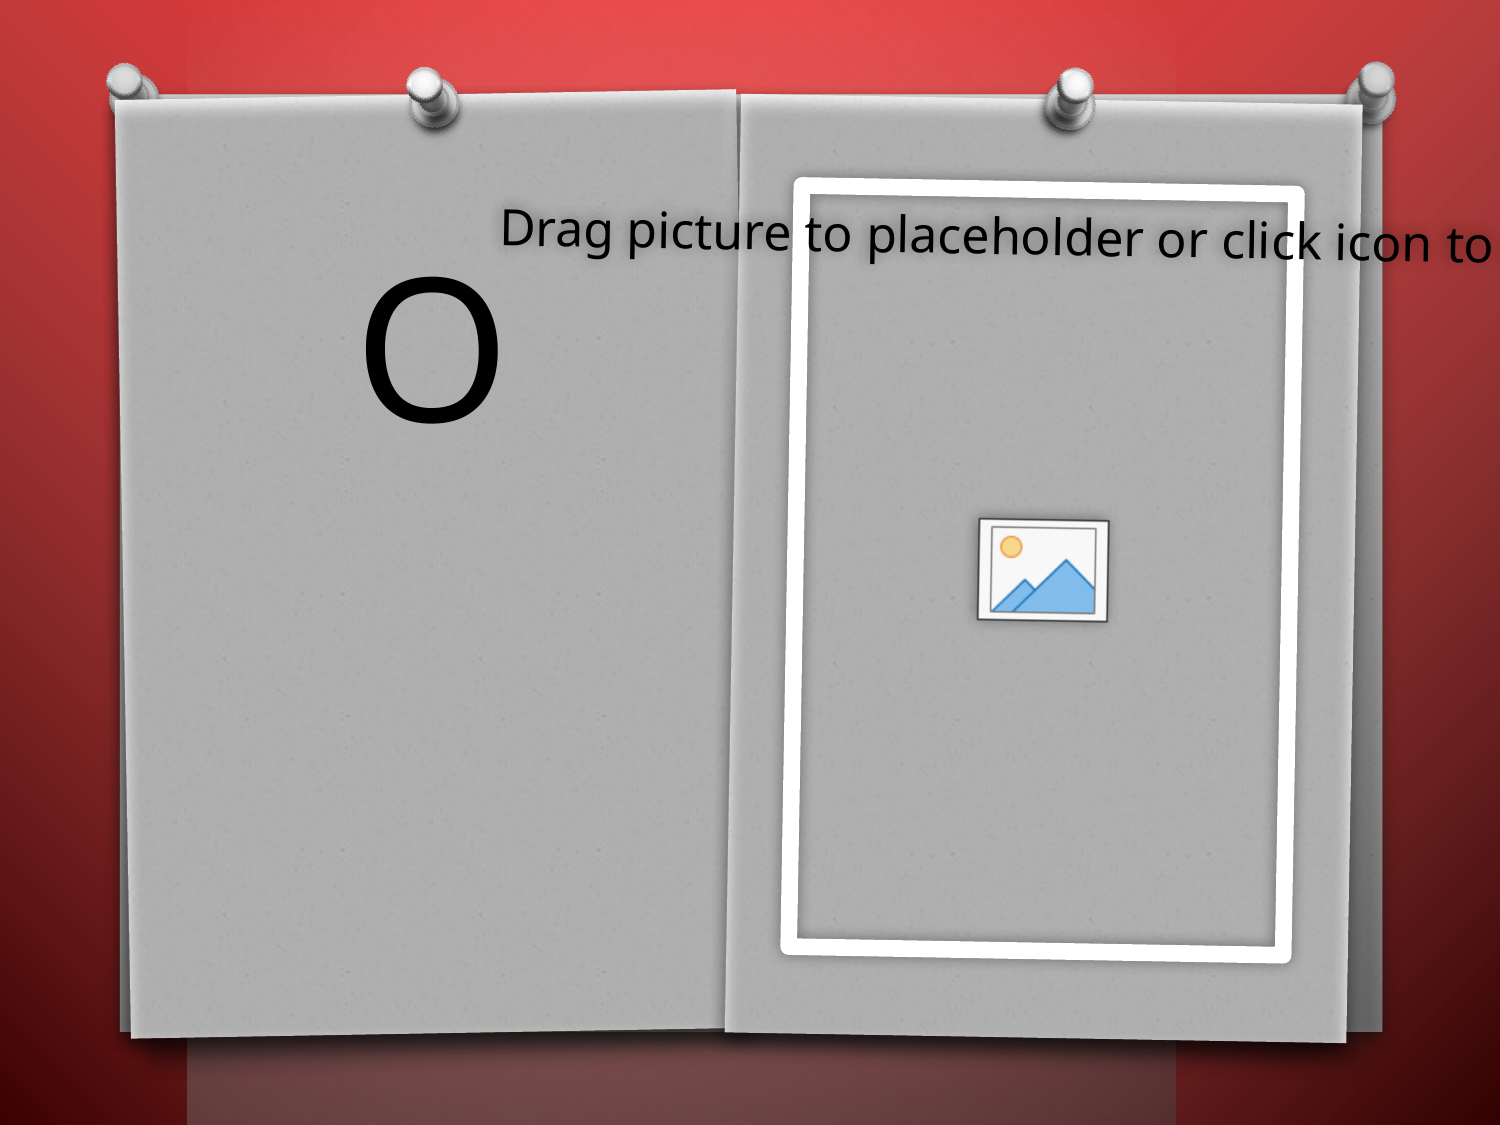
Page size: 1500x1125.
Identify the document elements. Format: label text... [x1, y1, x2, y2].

title O [179, 222, 687, 475]
picture [803, 197, 1282, 943]
picture [1016, 41, 1138, 162]
picture [375, 33, 497, 157]
